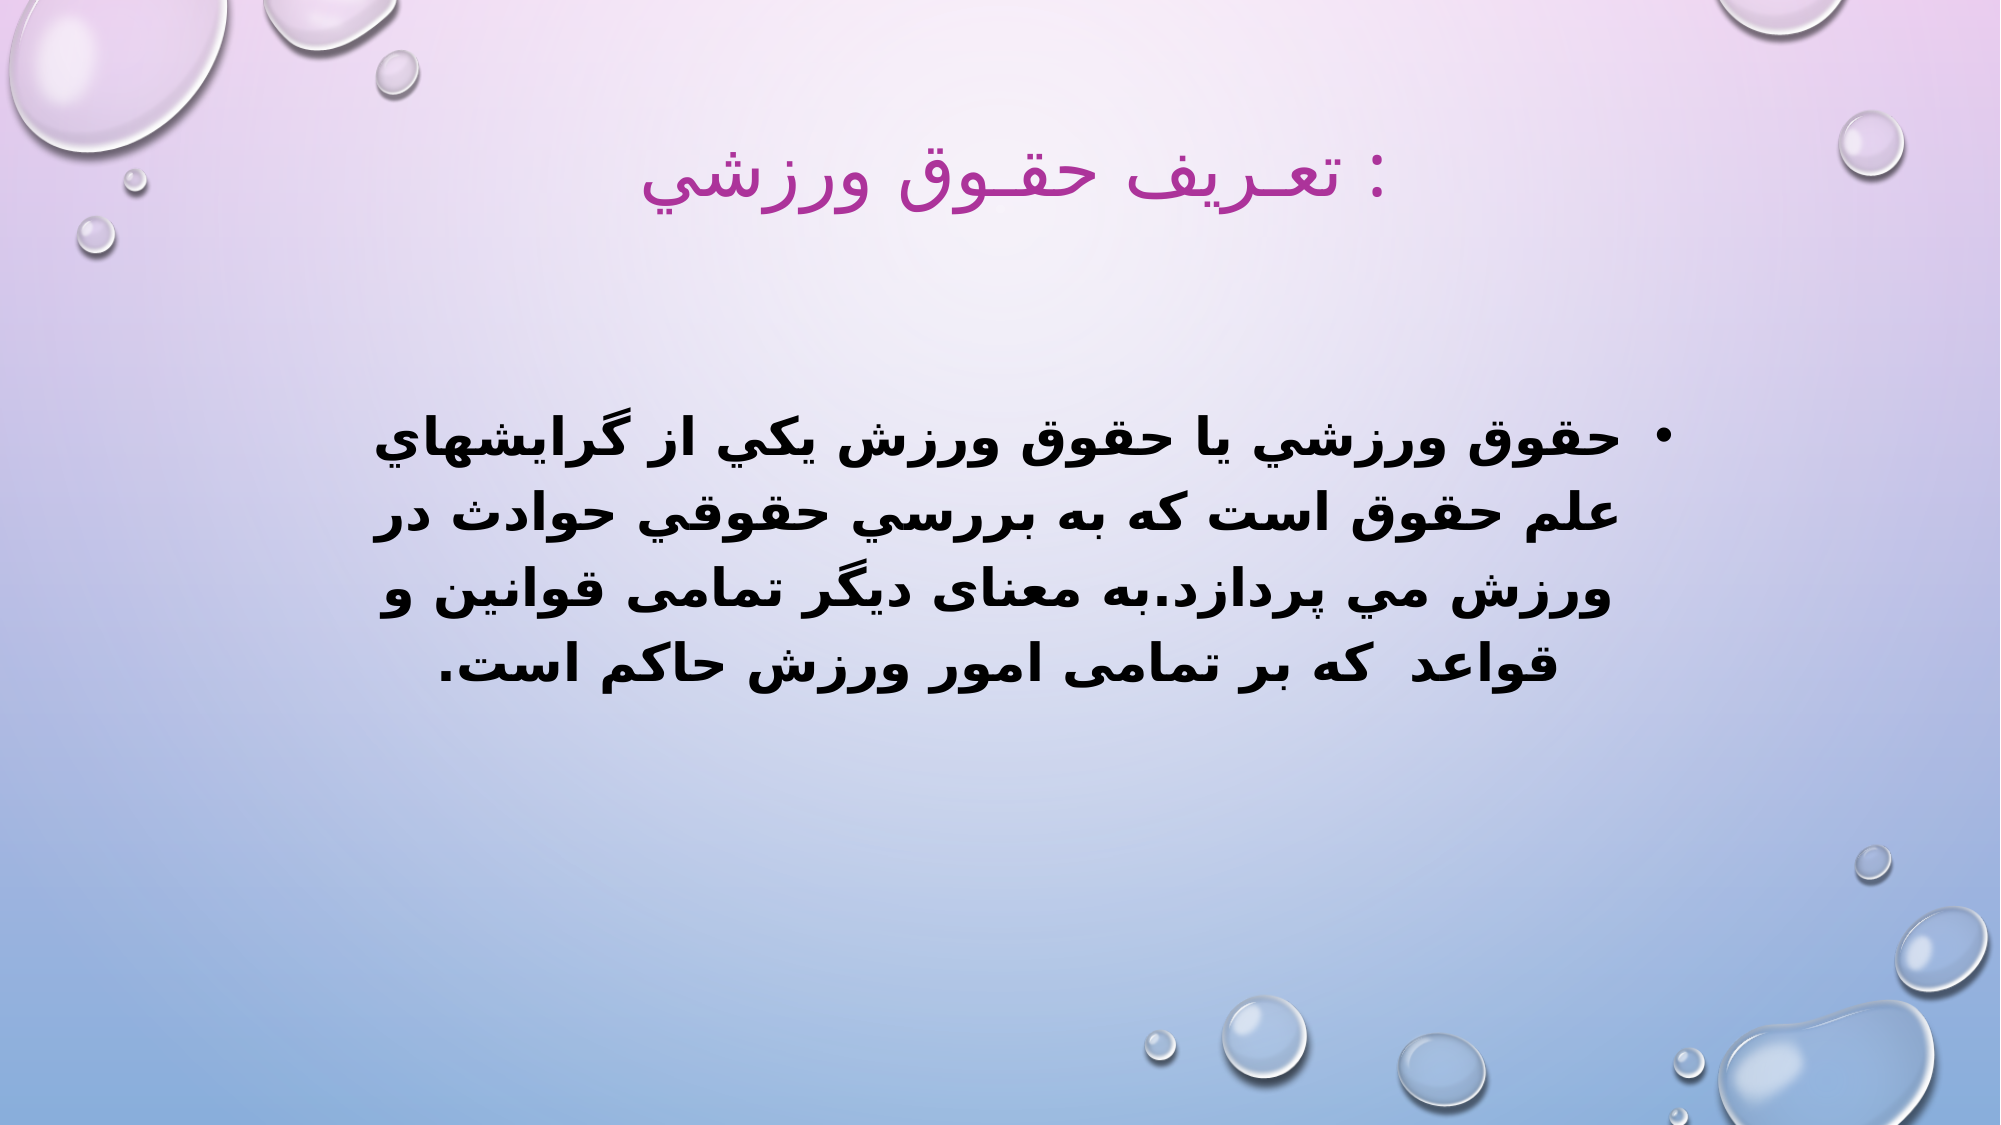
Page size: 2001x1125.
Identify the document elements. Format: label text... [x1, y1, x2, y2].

list حقوق ورزشي يا حقوق ورزش يكي از گرايشهاي علم حقوق است كه به بررسي حقوقي حوادث در ورزش مي پردازد.به معنای دیگر تمامی قوانین و قواعد که بر تمامی امور ورزش حاکم است. [338, 382, 1689, 752]
picture [0, 0, 2000, 1125]
title تعـريف حقـوق ورزشي : [338, 78, 1689, 266]
